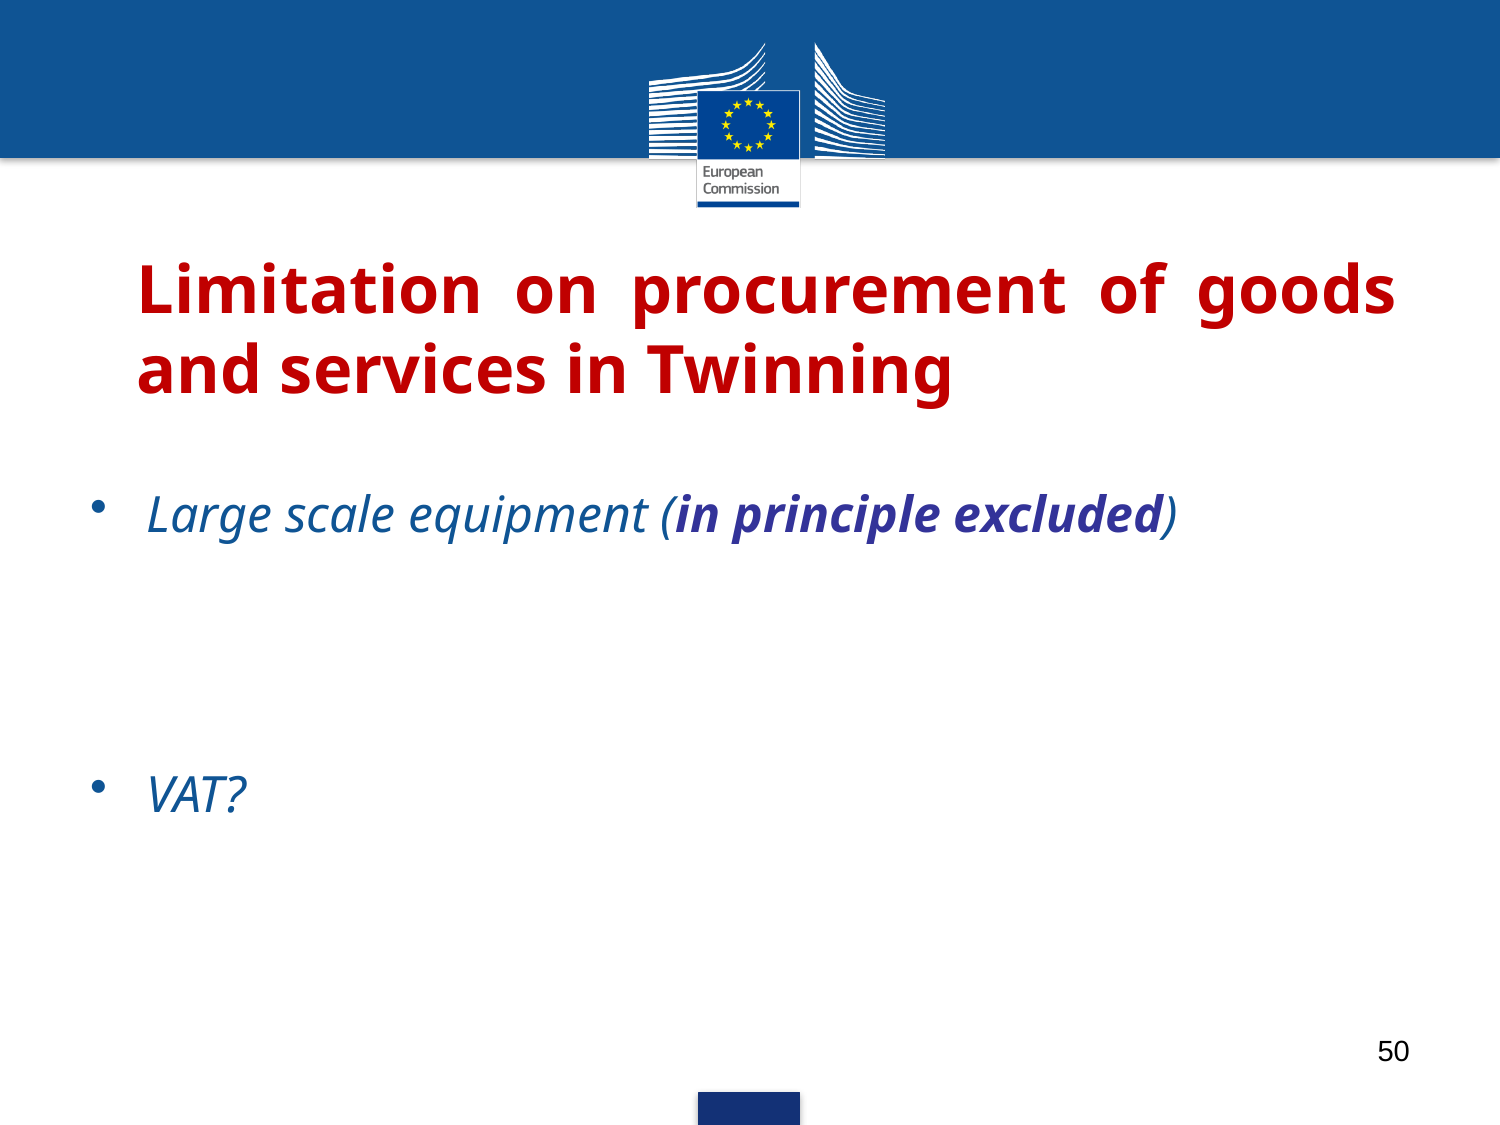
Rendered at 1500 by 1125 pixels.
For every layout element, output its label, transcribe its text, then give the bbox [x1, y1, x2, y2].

picture [649, 42, 885, 208]
slide_number 50 [1074, 1024, 1425, 1103]
list Large scale equipment (in principle excluded) VAT? [75, 474, 1425, 1054]
title Limitation on procurement of goods and services in Twinning [62, 249, 1413, 404]
